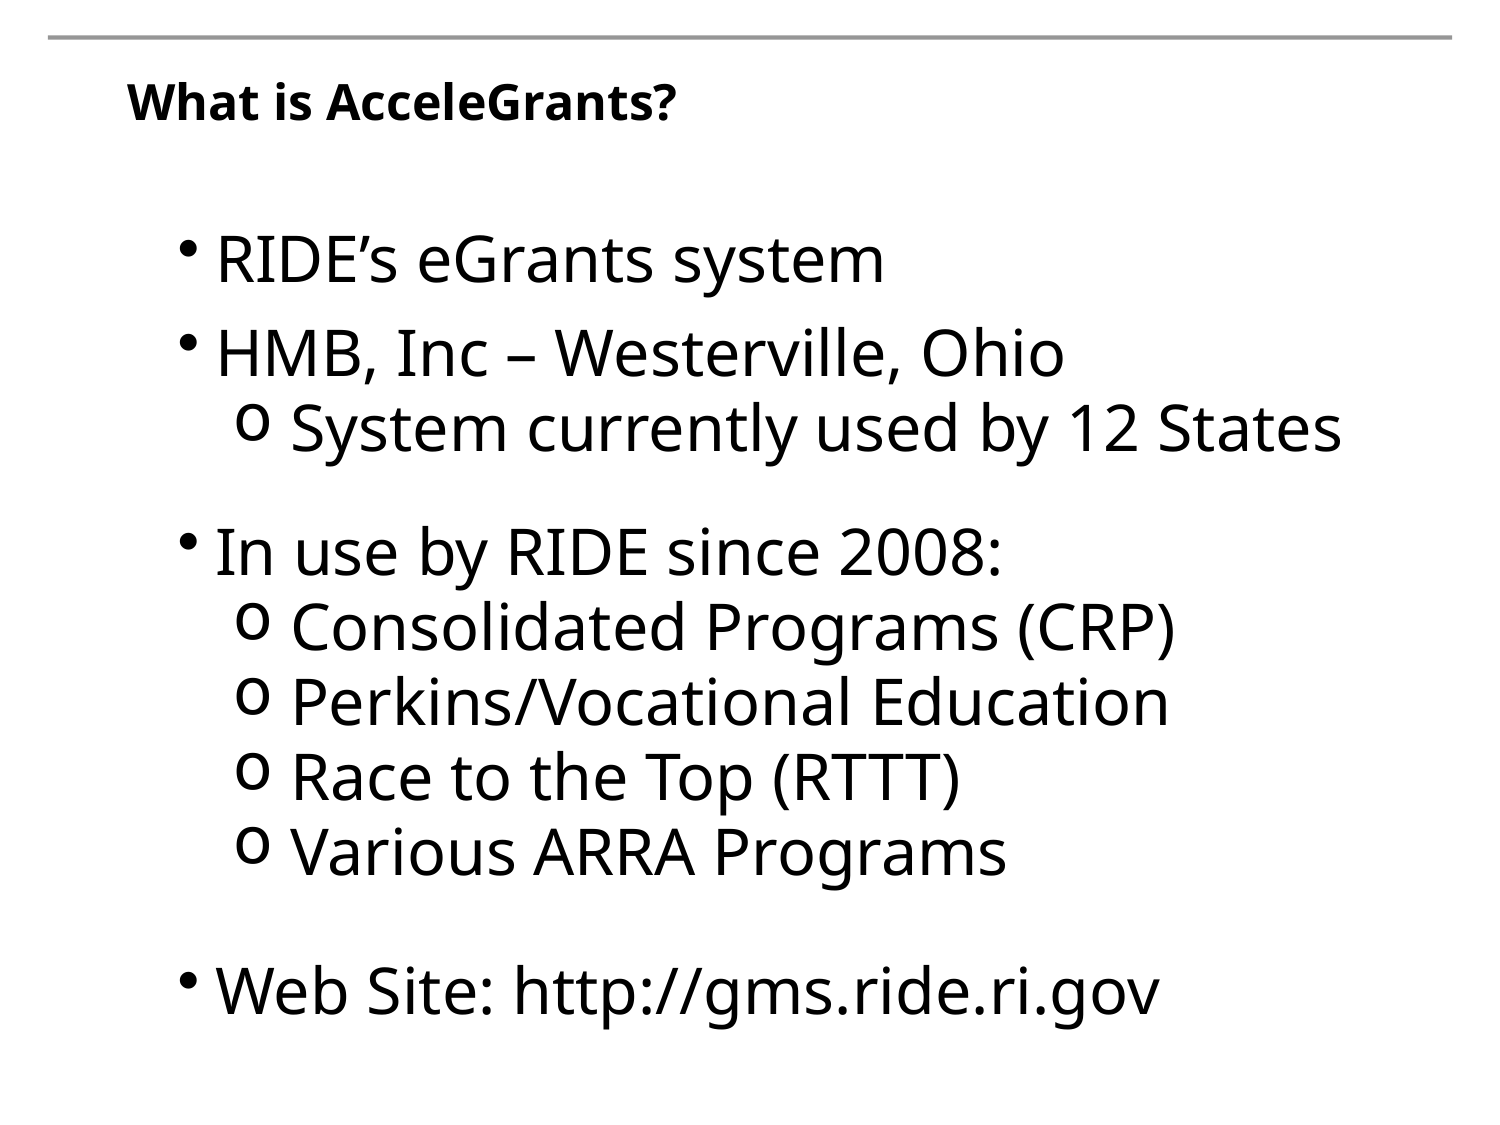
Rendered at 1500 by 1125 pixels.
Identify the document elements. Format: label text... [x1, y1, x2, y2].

title What is AcceleGrants? [112, 62, 1388, 201]
list RIDE’s eGrants system HMB, Inc – Westerville, Ohio System currently used by 12 States In use by RIDE since 2008: Consolidated Programs (CRP) Perkins/Vocational Education Race to the Top (RTTT) Various ARRA Programs Web Site: http://gms.ride.ri.gov [162, 224, 1463, 1013]
